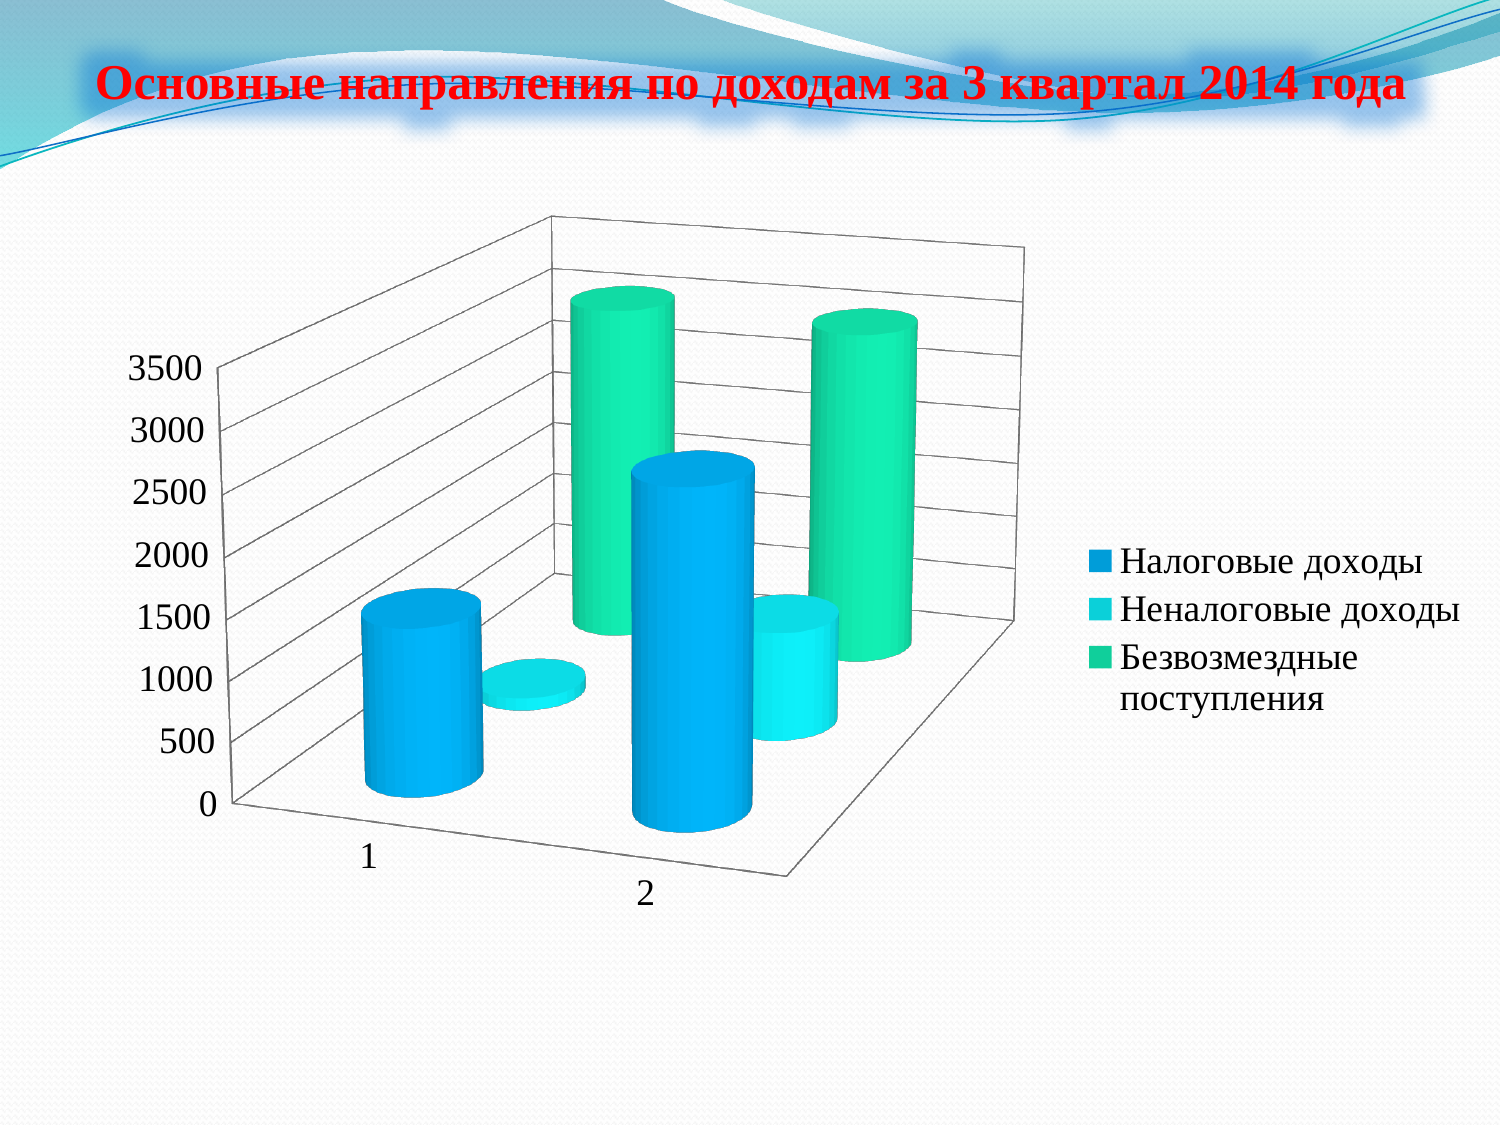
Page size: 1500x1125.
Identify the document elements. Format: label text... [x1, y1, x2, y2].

picture [118, 118, 160, 128]
picture [910, 118, 1067, 123]
chart [76, 171, 1486, 1087]
picture [1371, 33, 1400, 42]
text_box Основные направления по доходам за 3 квартал 2014 года [18, 42, 1483, 118]
